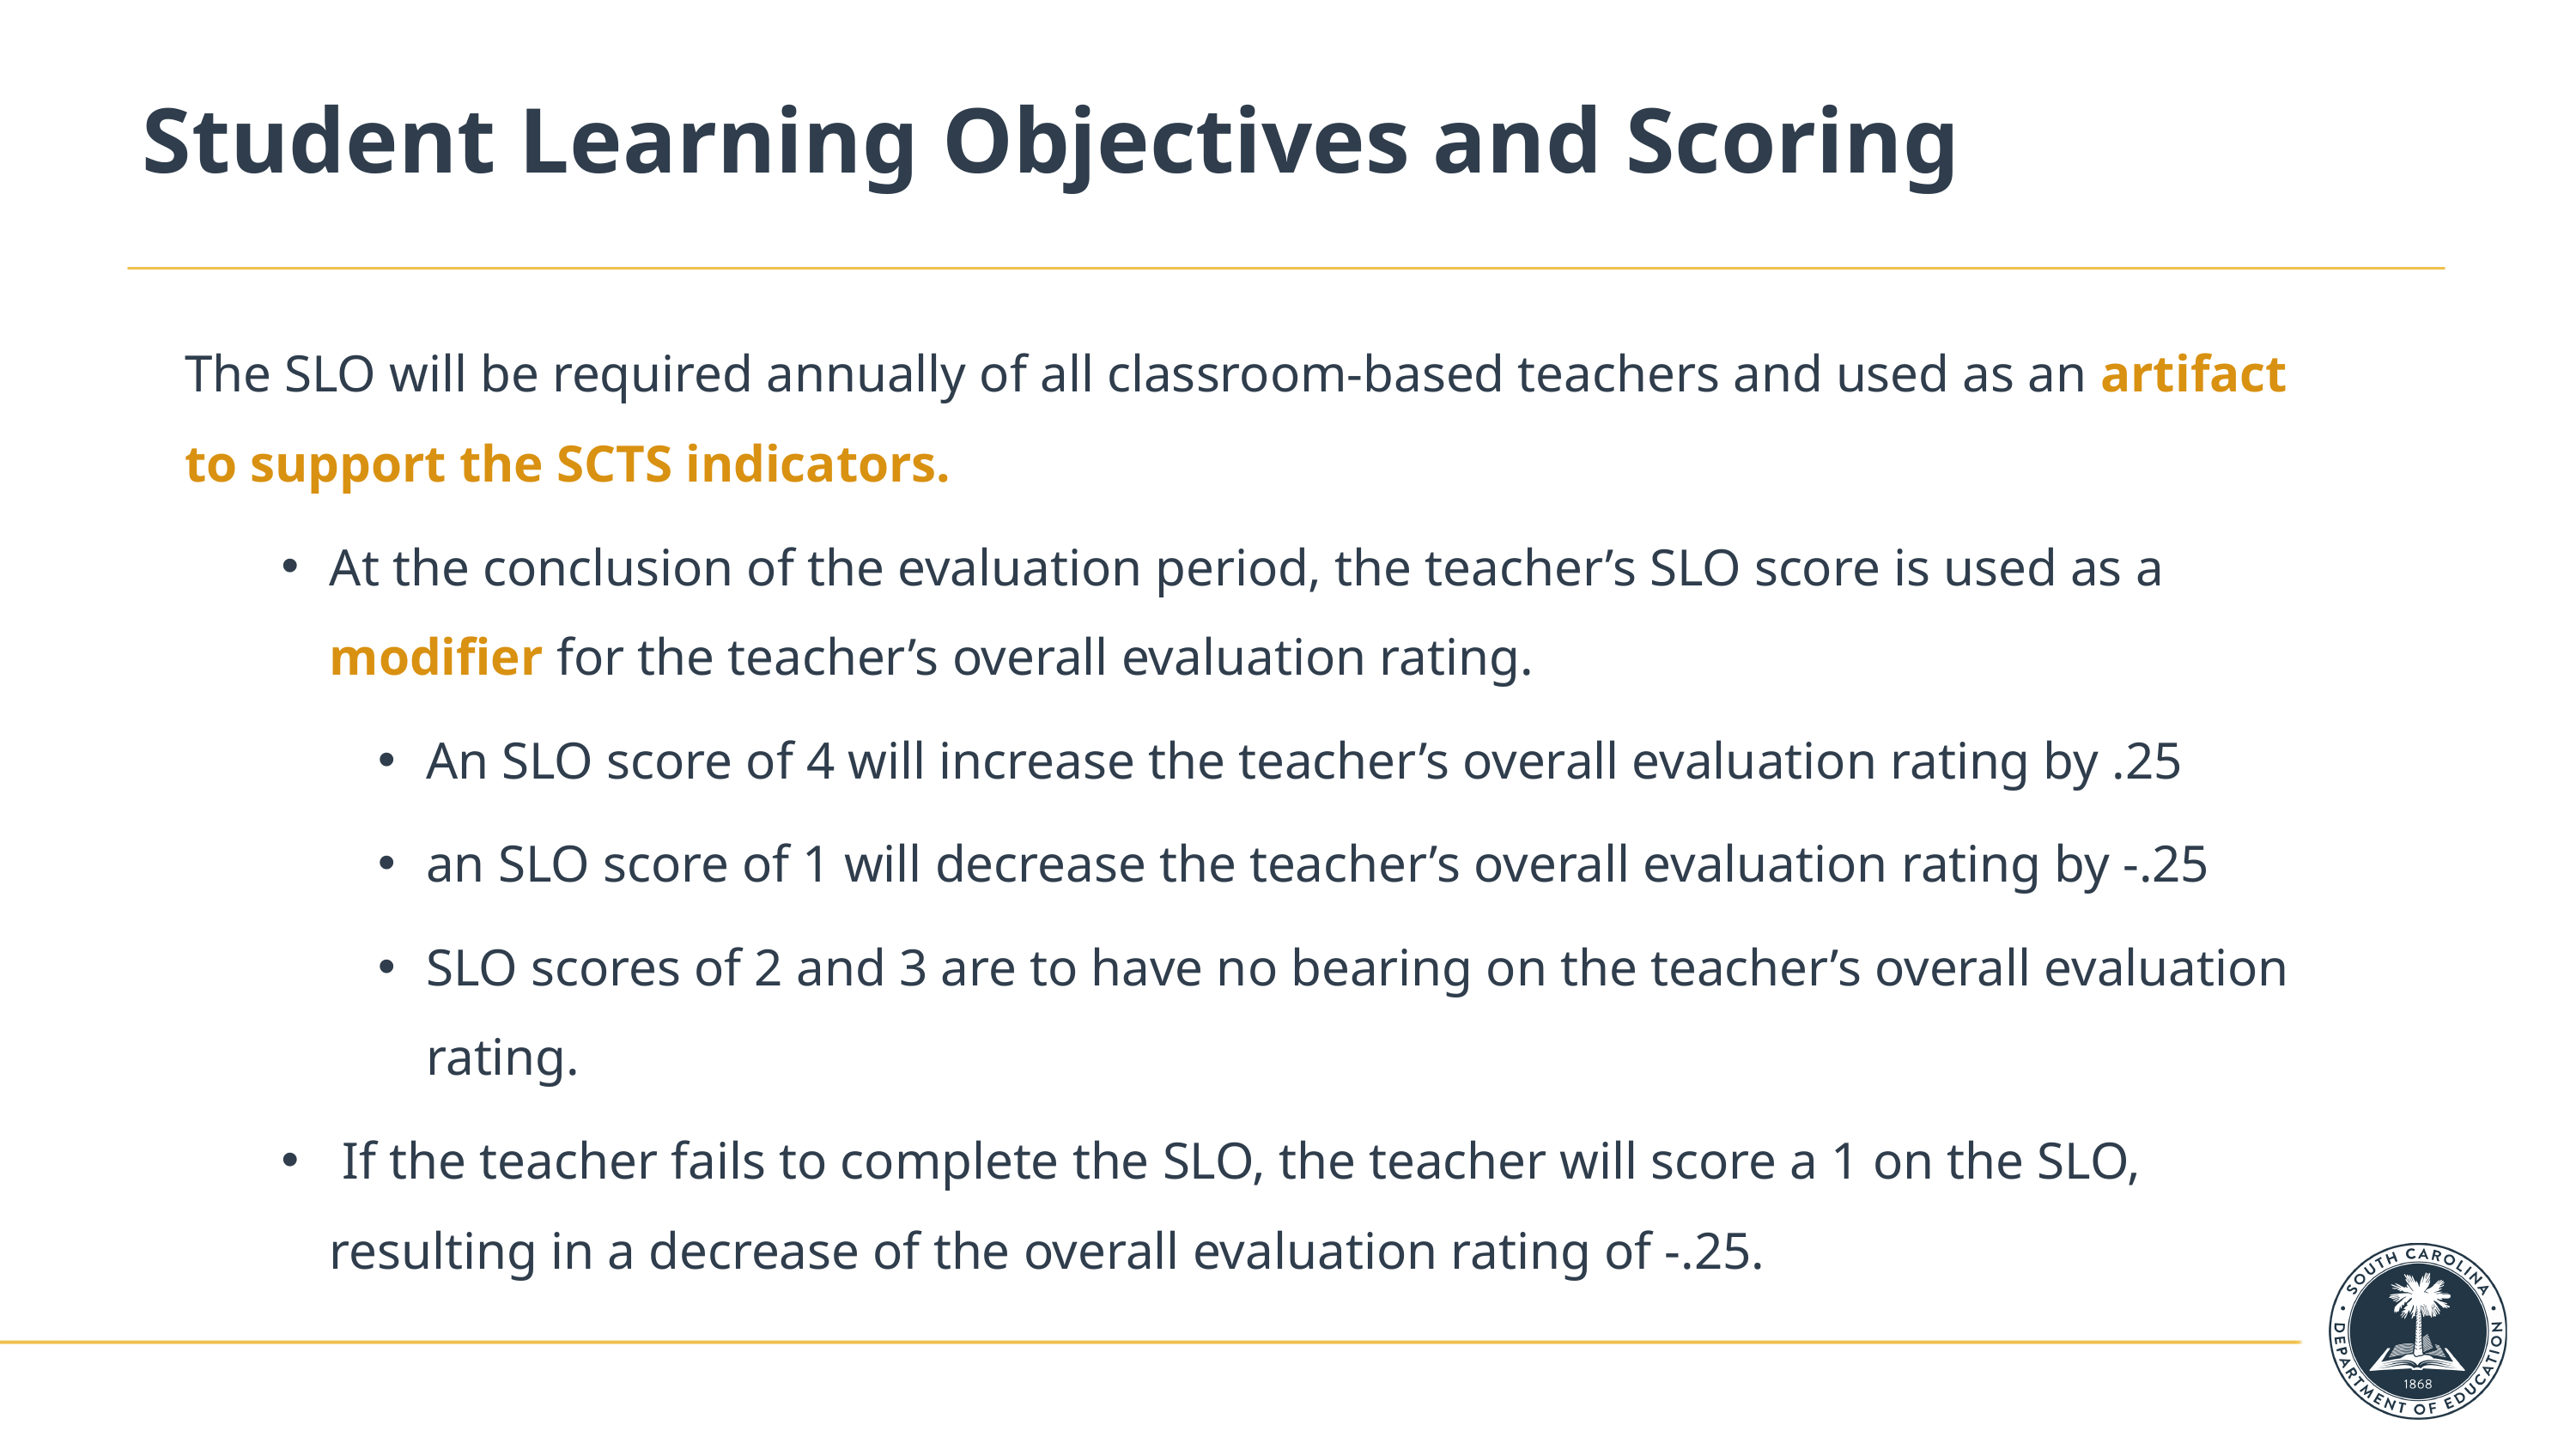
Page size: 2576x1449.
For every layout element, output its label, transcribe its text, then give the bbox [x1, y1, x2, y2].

picture [2329, 1243, 2507, 1420]
list The SLO will be required annually of all classroom-based teachers and used as an artifact to support the SCTS indicators. At the conclusion of the evaluation period, the teacher’s SLO score is used as a modifier for the teacher’s overall evaluation rating. An SLO score of 4 will increase the teacher’s overall evaluation rating by .25 an SLO score of 1 will decrease the teacher’s overall evaluation rating by -.25 SLO scores of 2 and 3 are to have no bearing on the teacher’s overall evaluation rating. If the teacher fails to complete the SLO, the teacher will score a 1 on the SLO, resulting in a decrease of the overall evaluation rating of -.25. [172, 306, 2318, 1325]
title Student Learning Objectives and Scoring [129, 76, 2447, 232]
